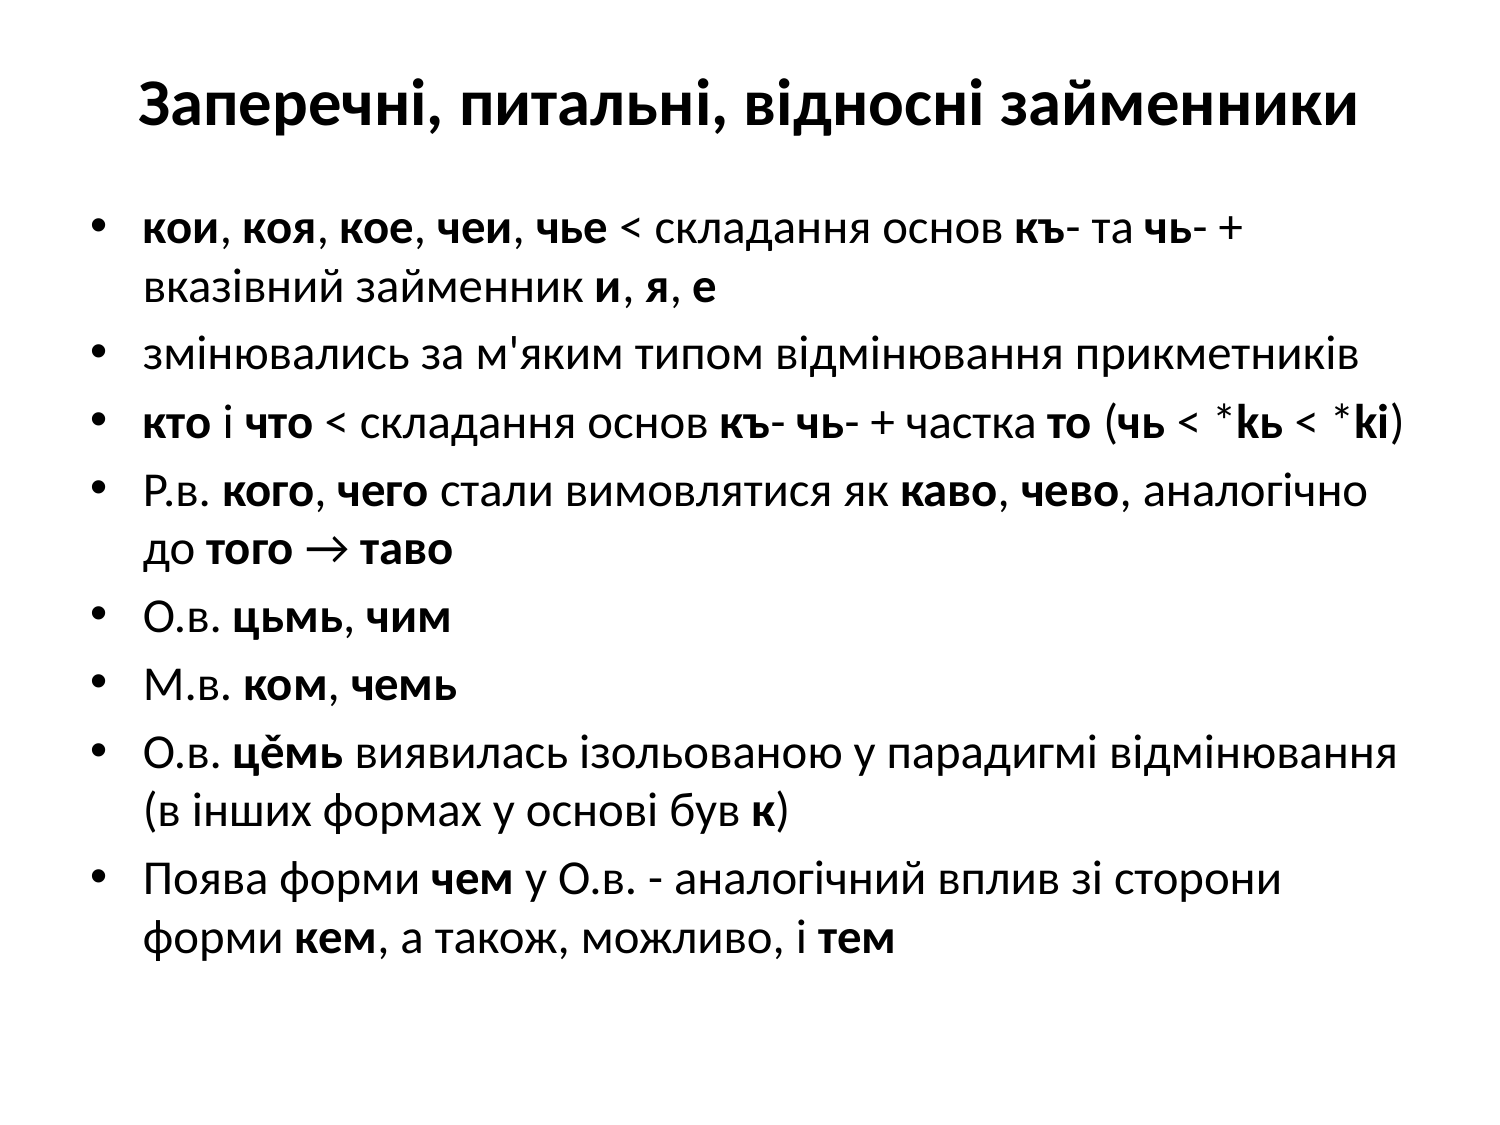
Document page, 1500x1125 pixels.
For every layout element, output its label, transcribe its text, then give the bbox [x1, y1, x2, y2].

list кои, коя, кое, чеи, чье < складання основ къ- та чь- + вказівний займенник и, я, е змінювались за м'яким типом відмінювання прикметників кто і что < складання основ къ- чь- + частка то (чь < *kь < *ki) Р.в. кого, чего стали вимовлятися як каво, чево, аналогічно до того → таво О.в. цьмь, чим М.в. ком, чемь О.в. цěмь виявилась ізольованою у парадигмі відмінювання (в інших формах у основі був к) Поява форми чем у О.в. - аналогічний вплив зі сторони форми кем, а також, можливо, і тем [75, 187, 1425, 1005]
title Заперечні, питальні, відносні займенники [75, 45, 1425, 153]
